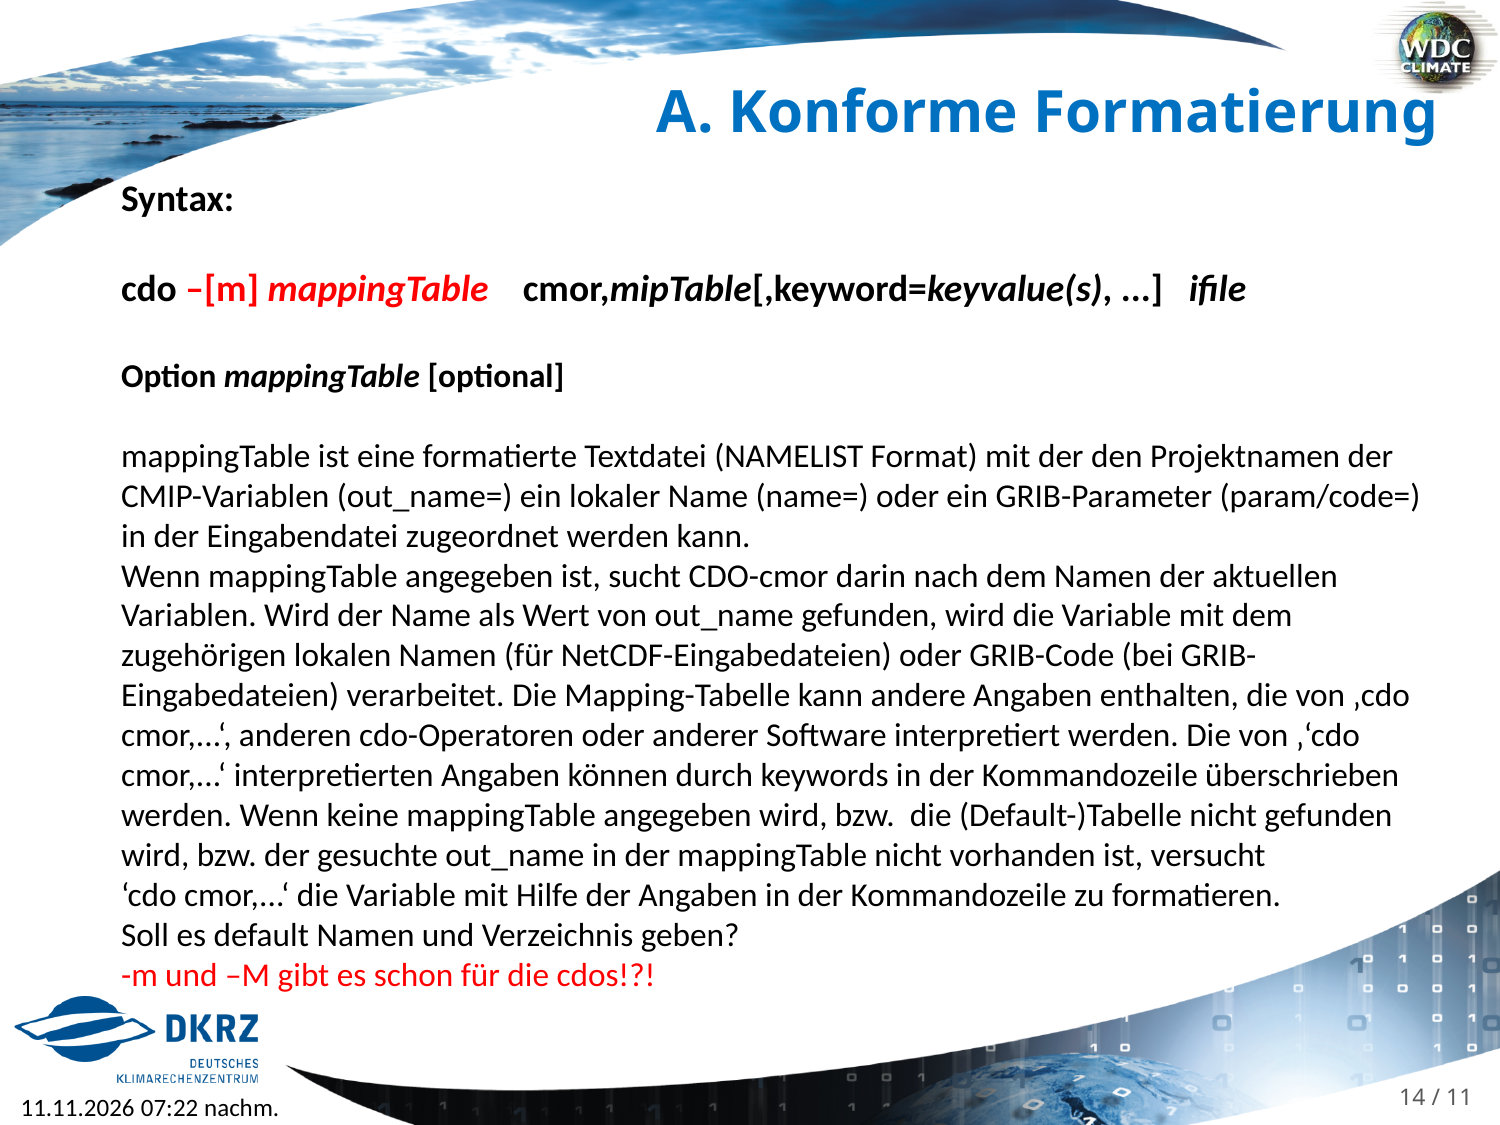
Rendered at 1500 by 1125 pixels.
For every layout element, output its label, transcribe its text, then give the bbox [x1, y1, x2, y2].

picture [1371, 0, 1500, 94]
text_box Syntax: cdo –[m] mappingTable cmor,mipTable[,keyword=keyvalue(s), ...] ifile Option mappingTable [optional] mappingTable ist eine formatierte Textdatei (NAMELIST Format) mit der den Projektnamen der CMIP-Variablen (out_name=) ein lokaler Name (name=) oder ein GRIB-Parameter (param/code=) in der Eingabendatei zugeordnet werden kann. Wenn mappingTable angegeben ist, sucht CDO-cmor darin nach dem Namen der aktuellen Variablen. Wird der Name als Wert von out_name gefunden, wird die Variable mit dem zugehörigen lokalen Namen (für NetCDF-Eingabedateien) oder GRIB-Code (bei GRIB-Eingabedateien) verarbeitet. Die Mapping-Tabelle kann andere Angaben enthalten, die von ‚cdo cmor,...‘, anderen cdo-Operatoren oder anderer Software interpretiert werden. Die von ‚‘cdo cmor,...‘ interpretierten Angaben können durch keywords in der Kommandozeile überschrieben werden. Wenn keine mappingTable angegeben wird, bzw. die (Default-)Tabelle nicht gefunden wird, bzw. der gesuchte out_name in der mappingTable nicht vorhanden ist, versucht ‘cdo cmor,...‘ die Variable mit Hilfe der Angaben in der Kommandozeile zu formatieren. Soll es default Namen und Verzeichnis geben? -m und –M gibt es schon für die cdos!?! [106, 166, 1453, 1001]
picture [285, 867, 1500, 1125]
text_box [507, 851, 659, 1003]
text_box A. Konforme Formatierung [177, 66, 1453, 152]
picture [0, 0, 1288, 246]
picture [14, 996, 258, 1083]
